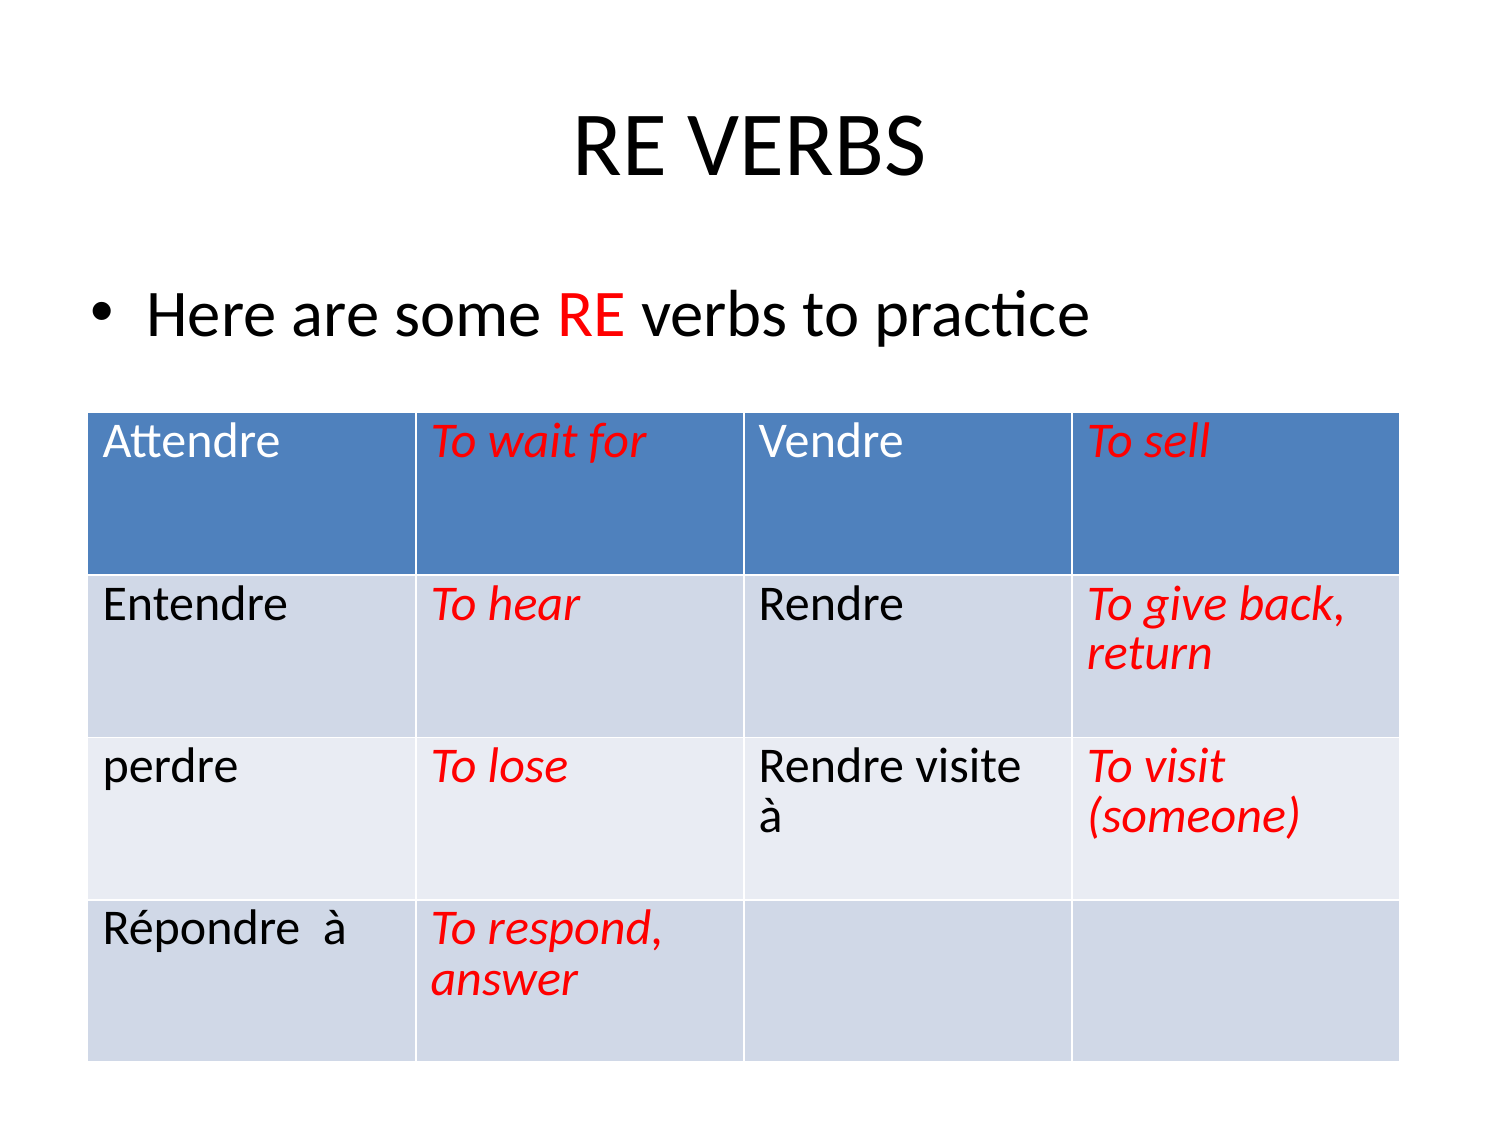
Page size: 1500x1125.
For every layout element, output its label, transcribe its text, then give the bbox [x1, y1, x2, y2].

table_header Vendre [745, 413, 1071, 574]
table_cell Rendre visite à [745, 738, 1071, 899]
list Here are some RE verbs to practice [75, 262, 1425, 1005]
table_cell Entendre [88, 576, 415, 737]
table_cell Rendre [745, 576, 1071, 737]
table_cell To hear [417, 576, 743, 737]
table_header To wait for [417, 413, 743, 574]
table_header Attendre [88, 413, 415, 574]
table_cell To give back, return [1073, 576, 1399, 737]
title RE VERBS [75, 45, 1425, 233]
table_cell To visit (someone) [1073, 738, 1399, 899]
table_cell Répondre à [88, 901, 415, 1061]
table_cell [745, 901, 1071, 1061]
table_cell To respond, answer [417, 901, 743, 1061]
table_header To sell [1073, 413, 1399, 574]
table_cell [1073, 901, 1399, 1061]
table_cell To lose [417, 738, 743, 899]
table_cell perdre [88, 738, 415, 899]
